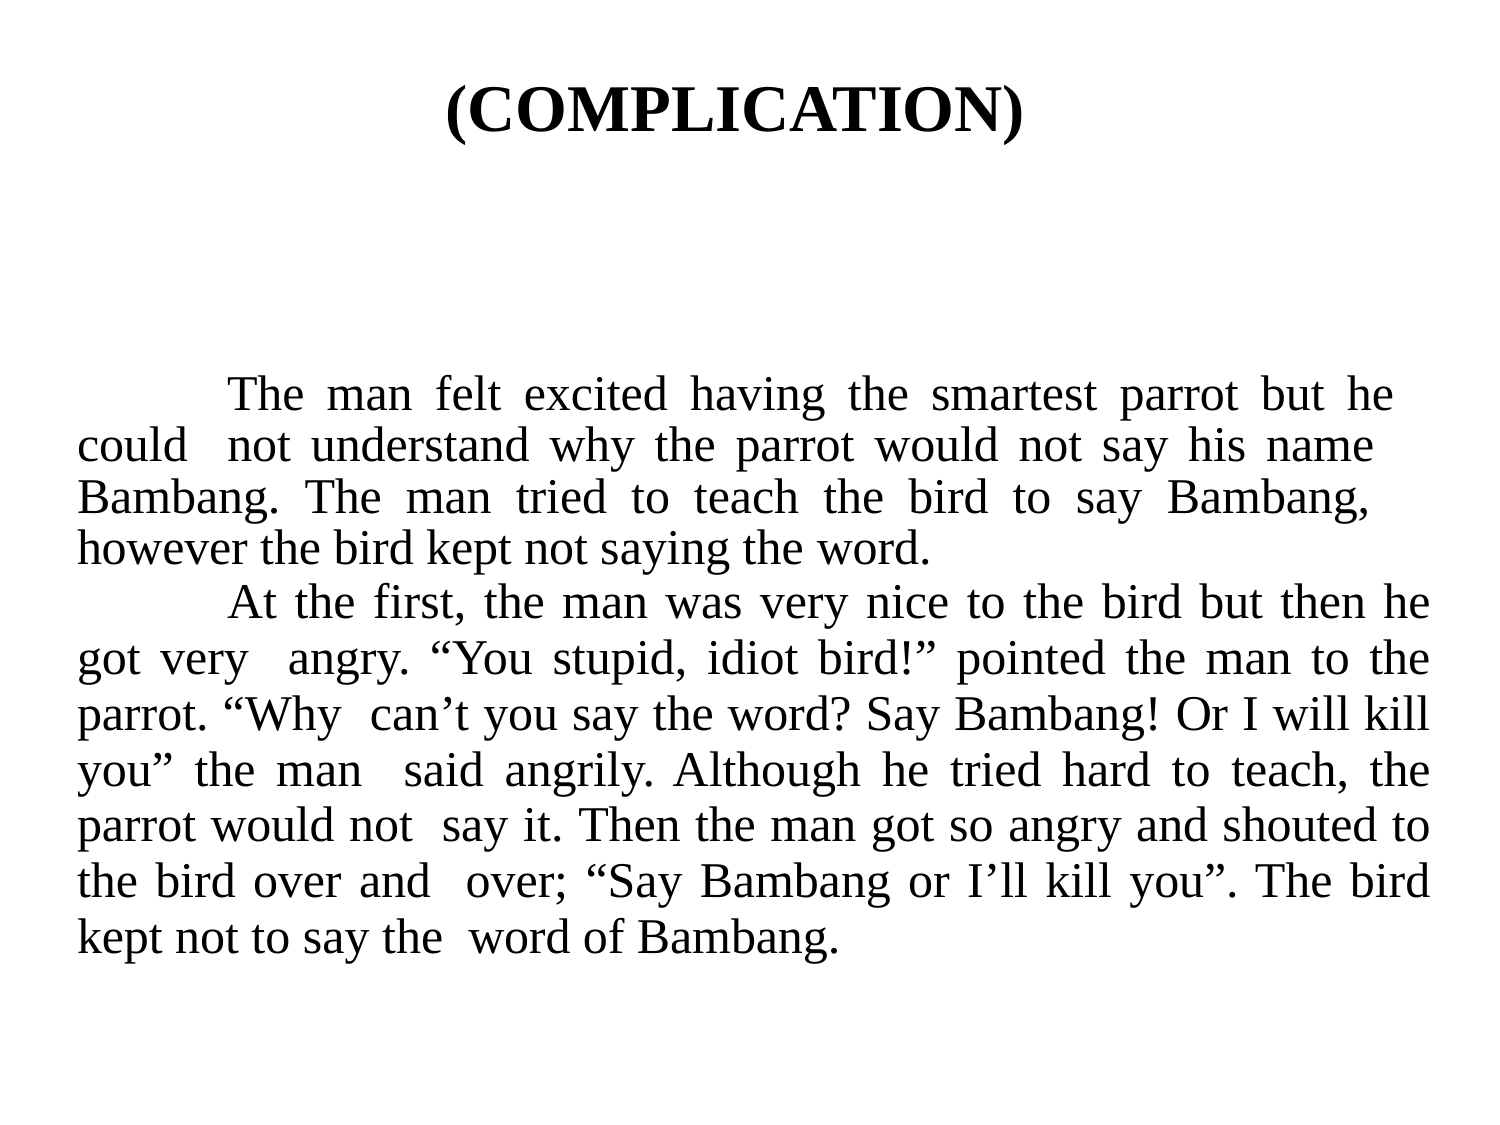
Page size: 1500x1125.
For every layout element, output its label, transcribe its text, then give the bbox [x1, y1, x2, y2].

title (COMPLICATION) [212, 8, 1257, 199]
text_box The man felt excited having the smartest parrot but he could not understand why the parrot would not say his name Bambang. The man tried to teach the bird to say Bambang, however the bird kept not saying the word. At the first, the man was very nice to the bird but then he got very angry. “You stupid, idiot bird!” pointed the man to the parrot. “Why can’t you say the word? Say Bambang! Or I will kill you” the man said angrily. Although he tried hard to teach, the parrot would not say it. Then the man got so angry and shouted to the bird over and over; “Say Bambang or I’ll kill you”. The bird kept not to say the word of Bambang. [75, 362, 1432, 965]
